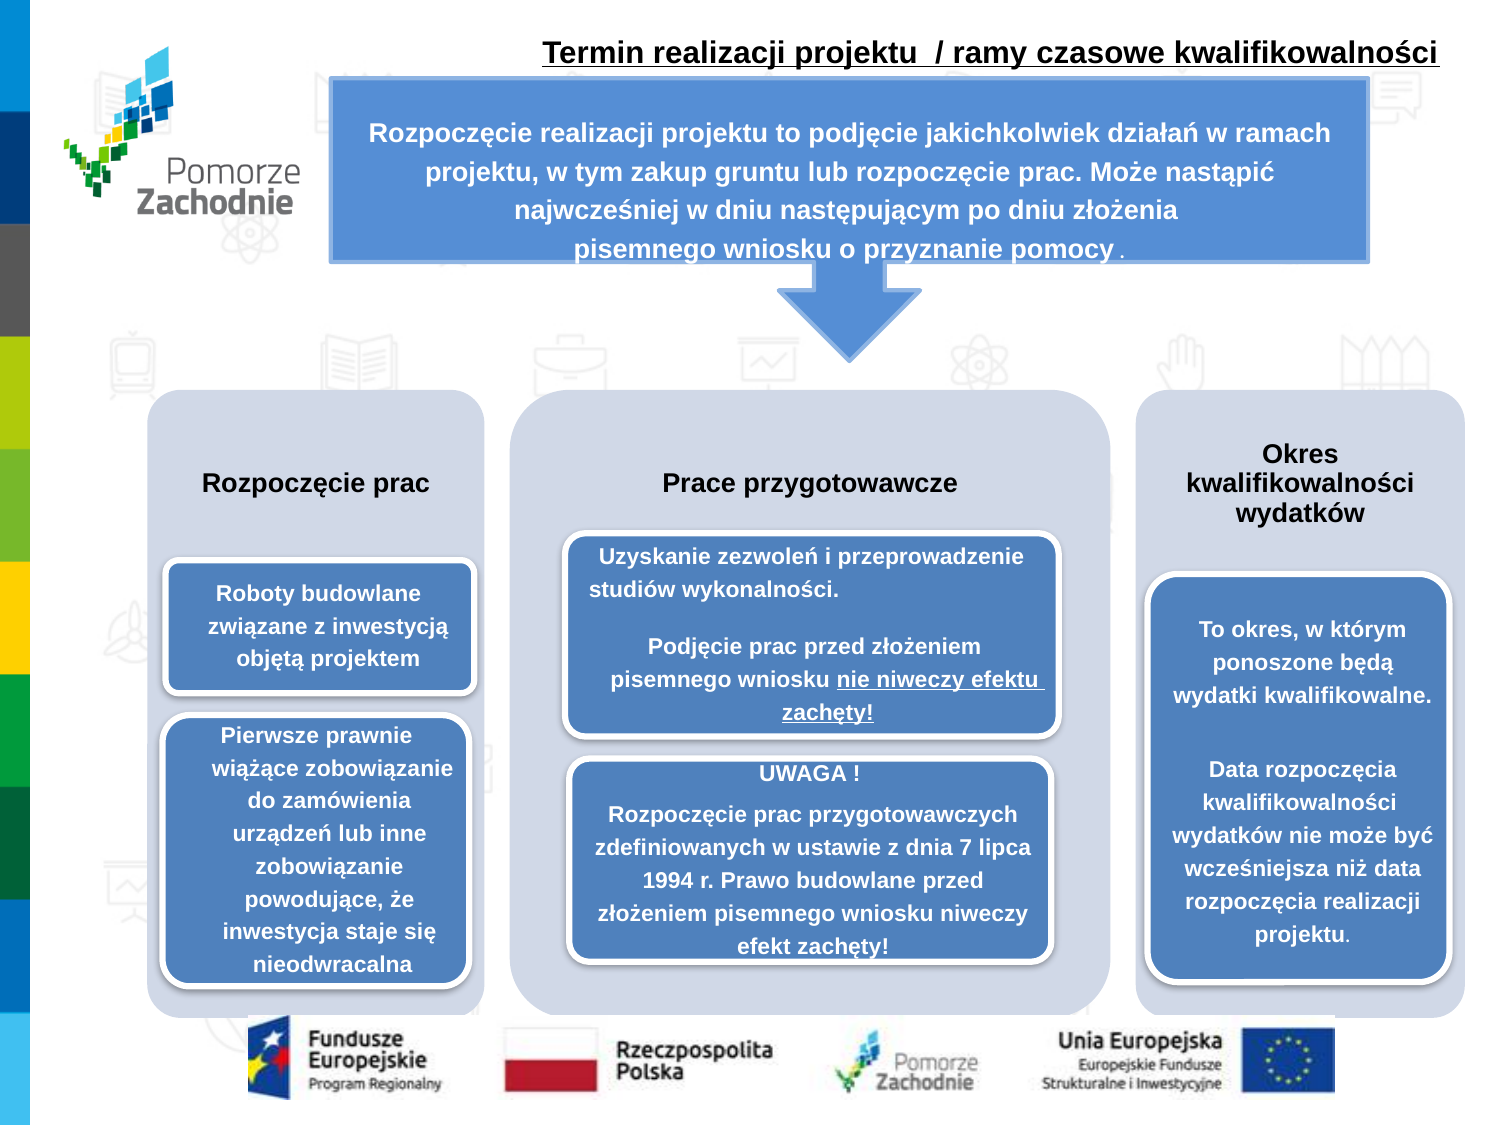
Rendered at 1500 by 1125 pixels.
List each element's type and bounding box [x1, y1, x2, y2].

text_box [146, 389, 1466, 1019]
picture [0, 0, 1500, 1125]
